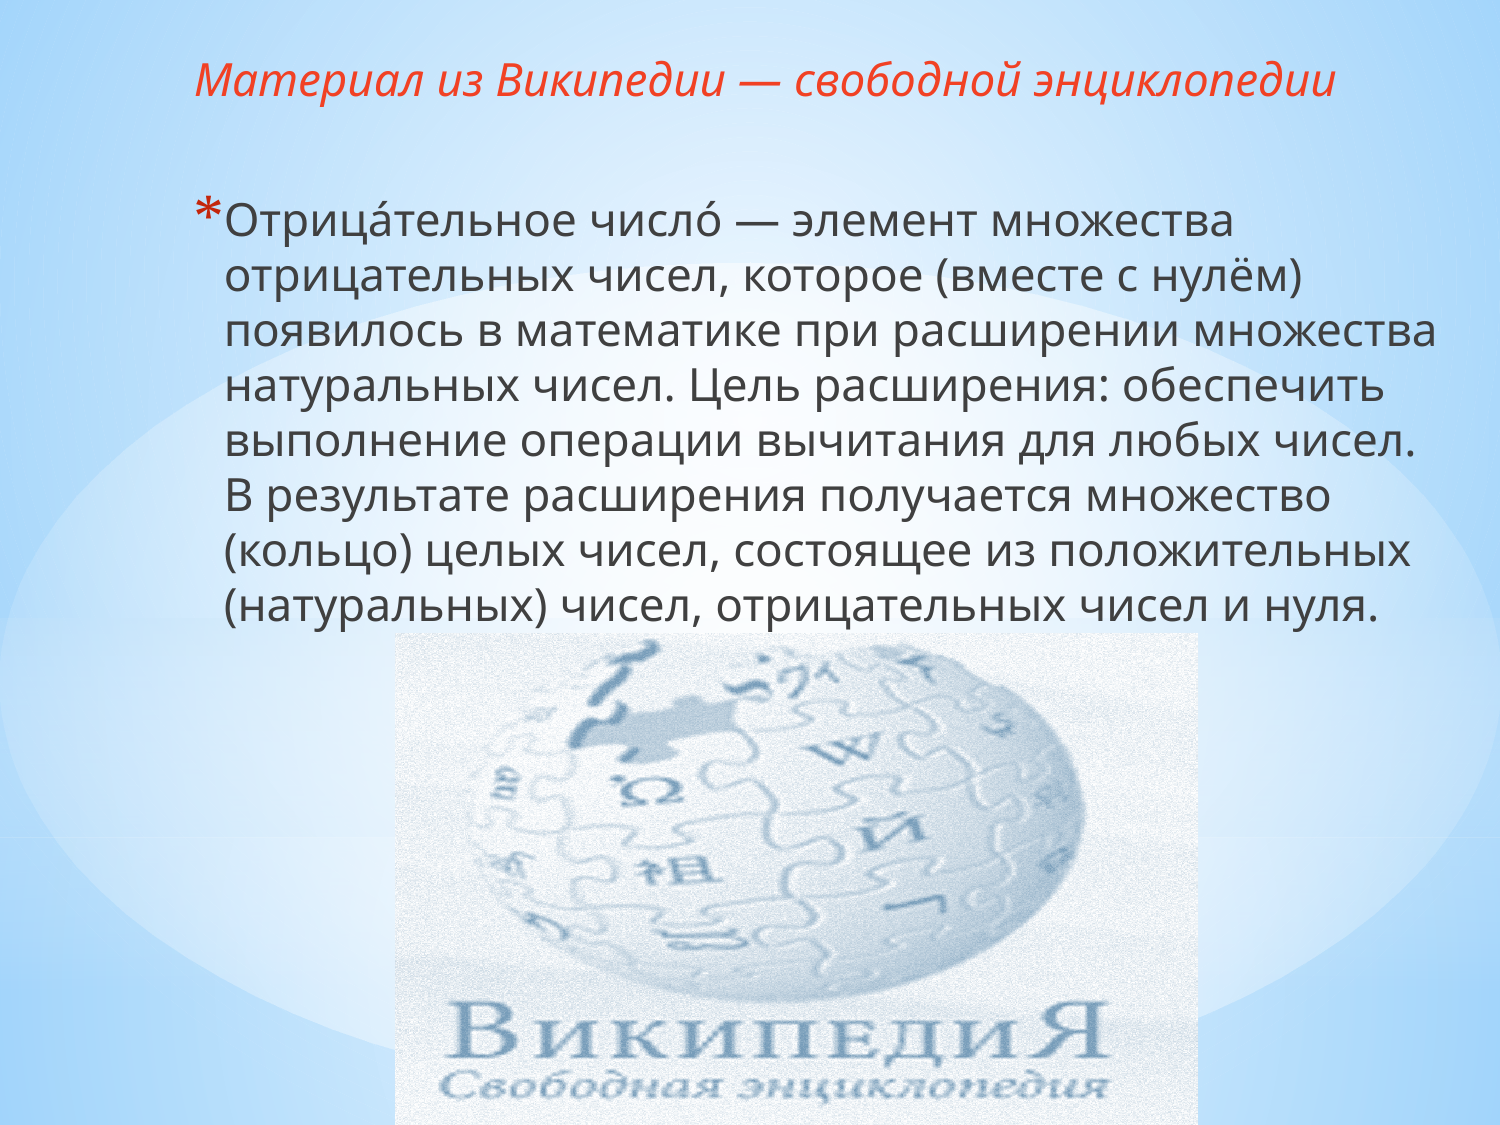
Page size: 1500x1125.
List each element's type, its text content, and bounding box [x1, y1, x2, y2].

picture [395, 633, 1198, 1125]
list Материал из Википедии — свободной энциклопедии Отрица́тельное число́ — элемент множества отрицательных чисел, которое (вместе с нулём) появилось в математике при расширении множества натуральных чисел. Цель расширения: обеспечить выполнение операции вычитания для любых чисел. В результате расширения получается множество (кольцо) целых чисел, состоящее из положительных (натуральных) чисел, отрицательных чисел и нуля. [171, 42, 1471, 646]
